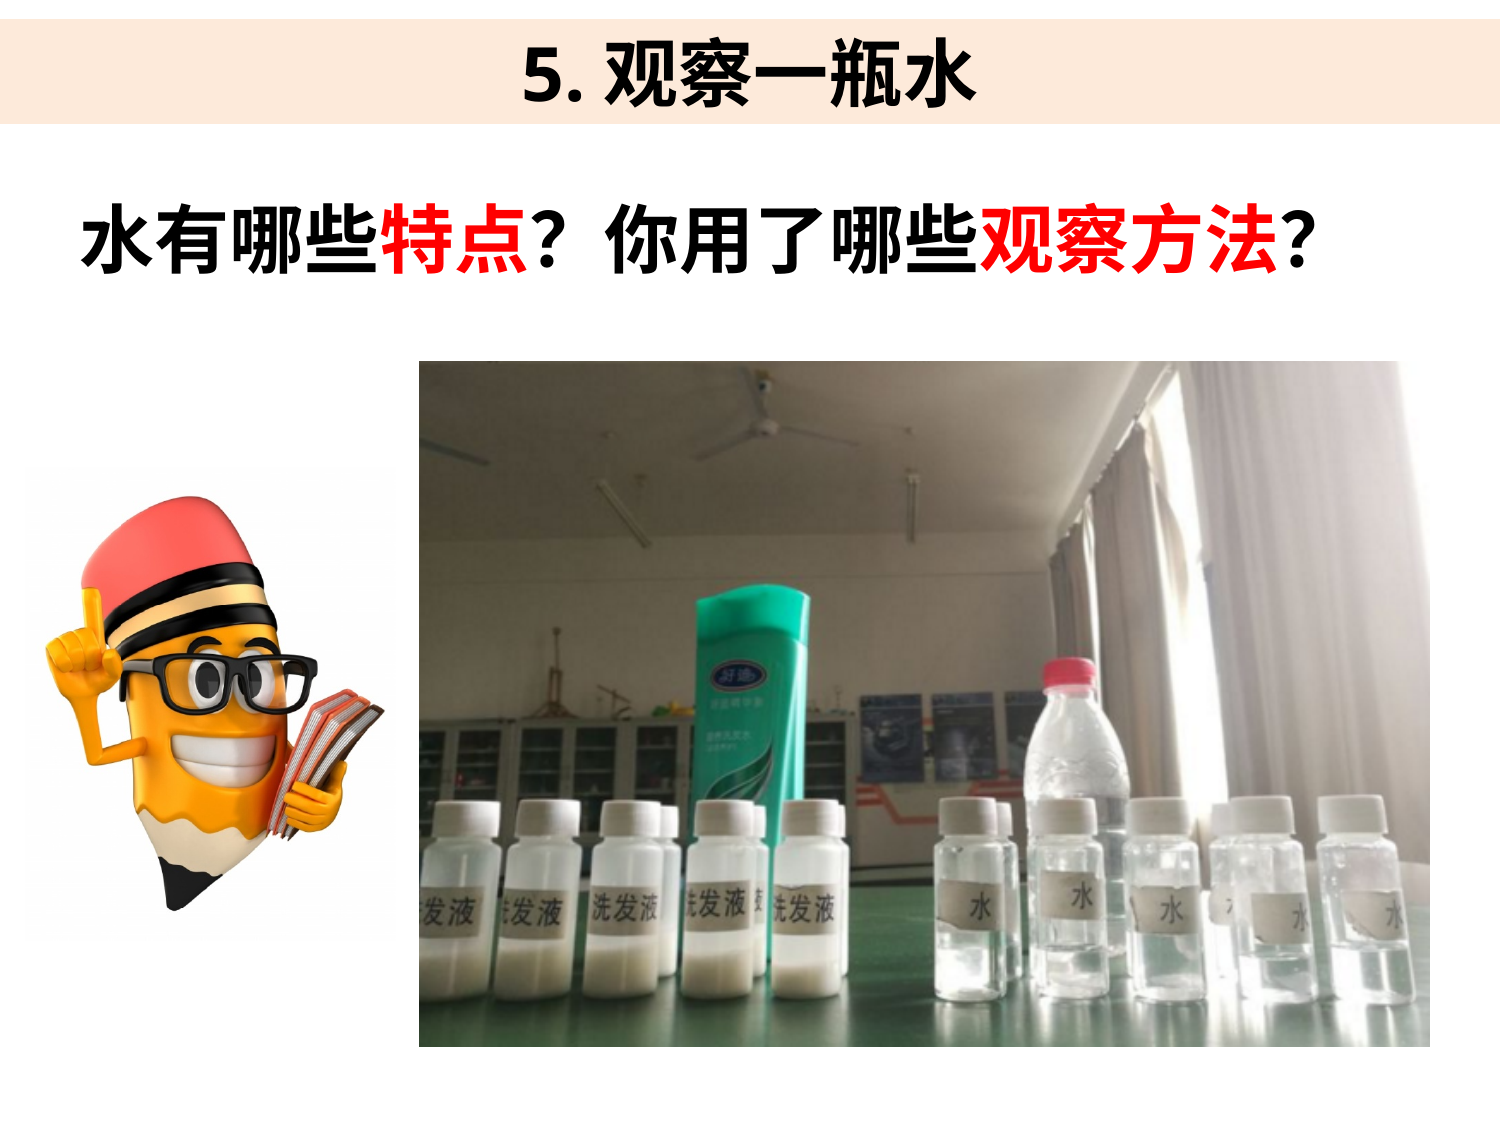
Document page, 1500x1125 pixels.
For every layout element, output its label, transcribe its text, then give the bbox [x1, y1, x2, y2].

text_box 水有哪些特点？你用了哪些观察方法？ [64, 184, 1500, 290]
picture [418, 361, 1430, 1048]
text_box 5.观察一瓶水 [0, 19, 1500, 124]
picture [25, 467, 396, 941]
